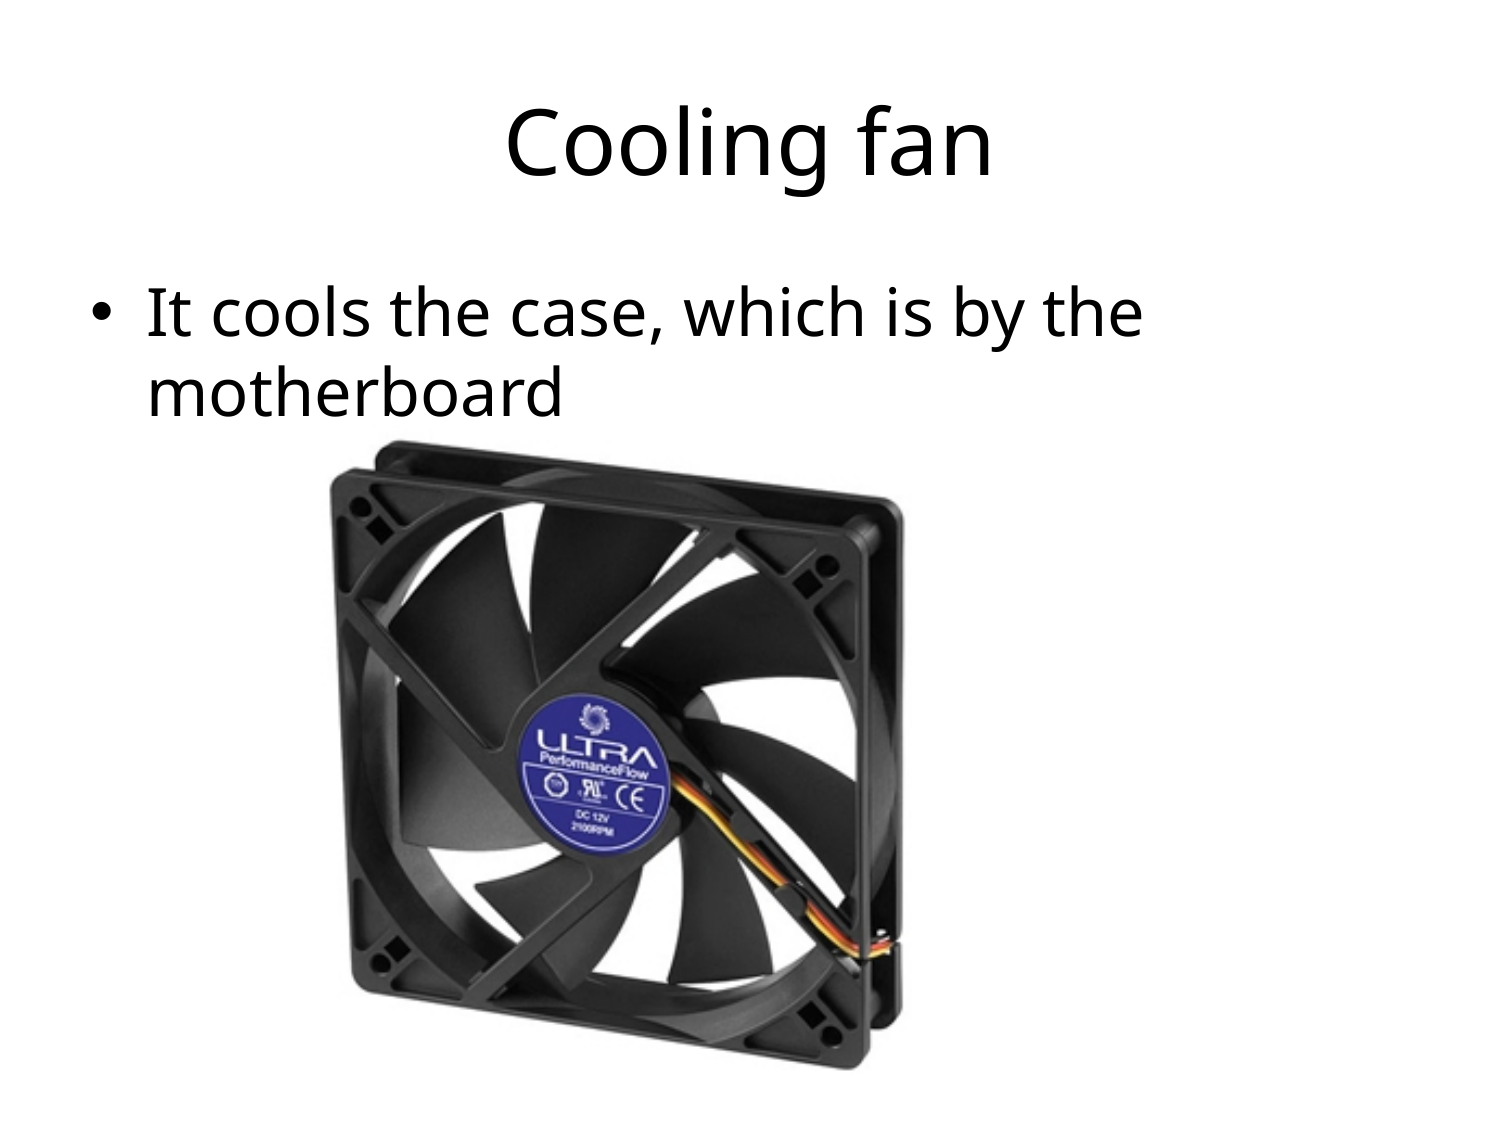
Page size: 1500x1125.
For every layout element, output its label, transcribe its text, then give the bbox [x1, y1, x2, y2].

list It cools the case, which is by the motherboard [75, 262, 1425, 1005]
picture [287, 424, 938, 1076]
title Cooling fan [75, 45, 1425, 233]
